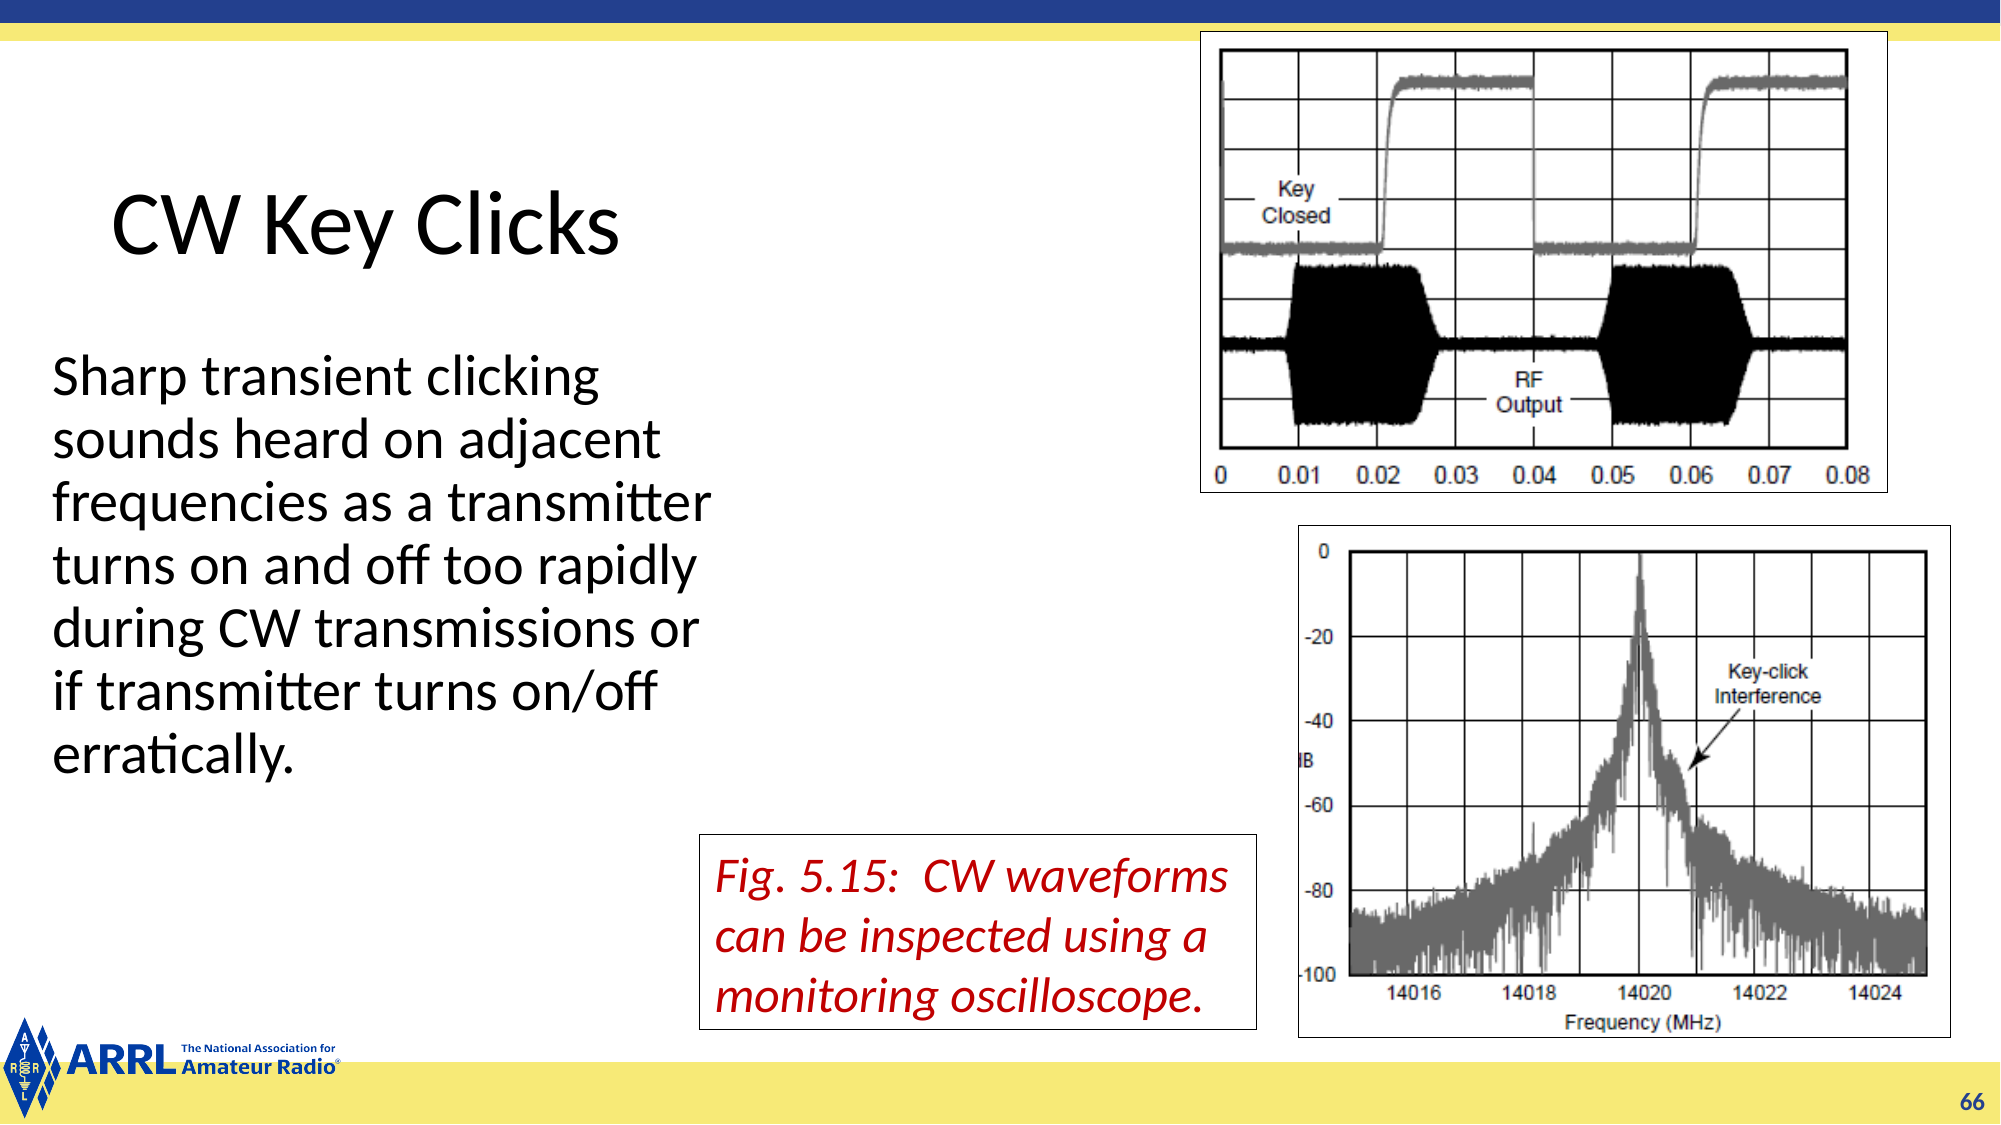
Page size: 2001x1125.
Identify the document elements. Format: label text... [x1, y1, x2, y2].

picture [1298, 524, 1951, 1038]
picture [1, 1015, 342, 1121]
title CW Key Clicks [96, 93, 750, 337]
list Sharp transient clicking sounds heard on adjacent frequencies as a transmitter turns on and off too rapidly during CW transmissions or if transmitter turns on/off erratically. [37, 337, 750, 1025]
text_box Fig. 5.15: CW waveforms can be inspected using a monitoring oscilloscope. [699, 834, 1257, 1030]
picture [1199, 31, 1888, 493]
